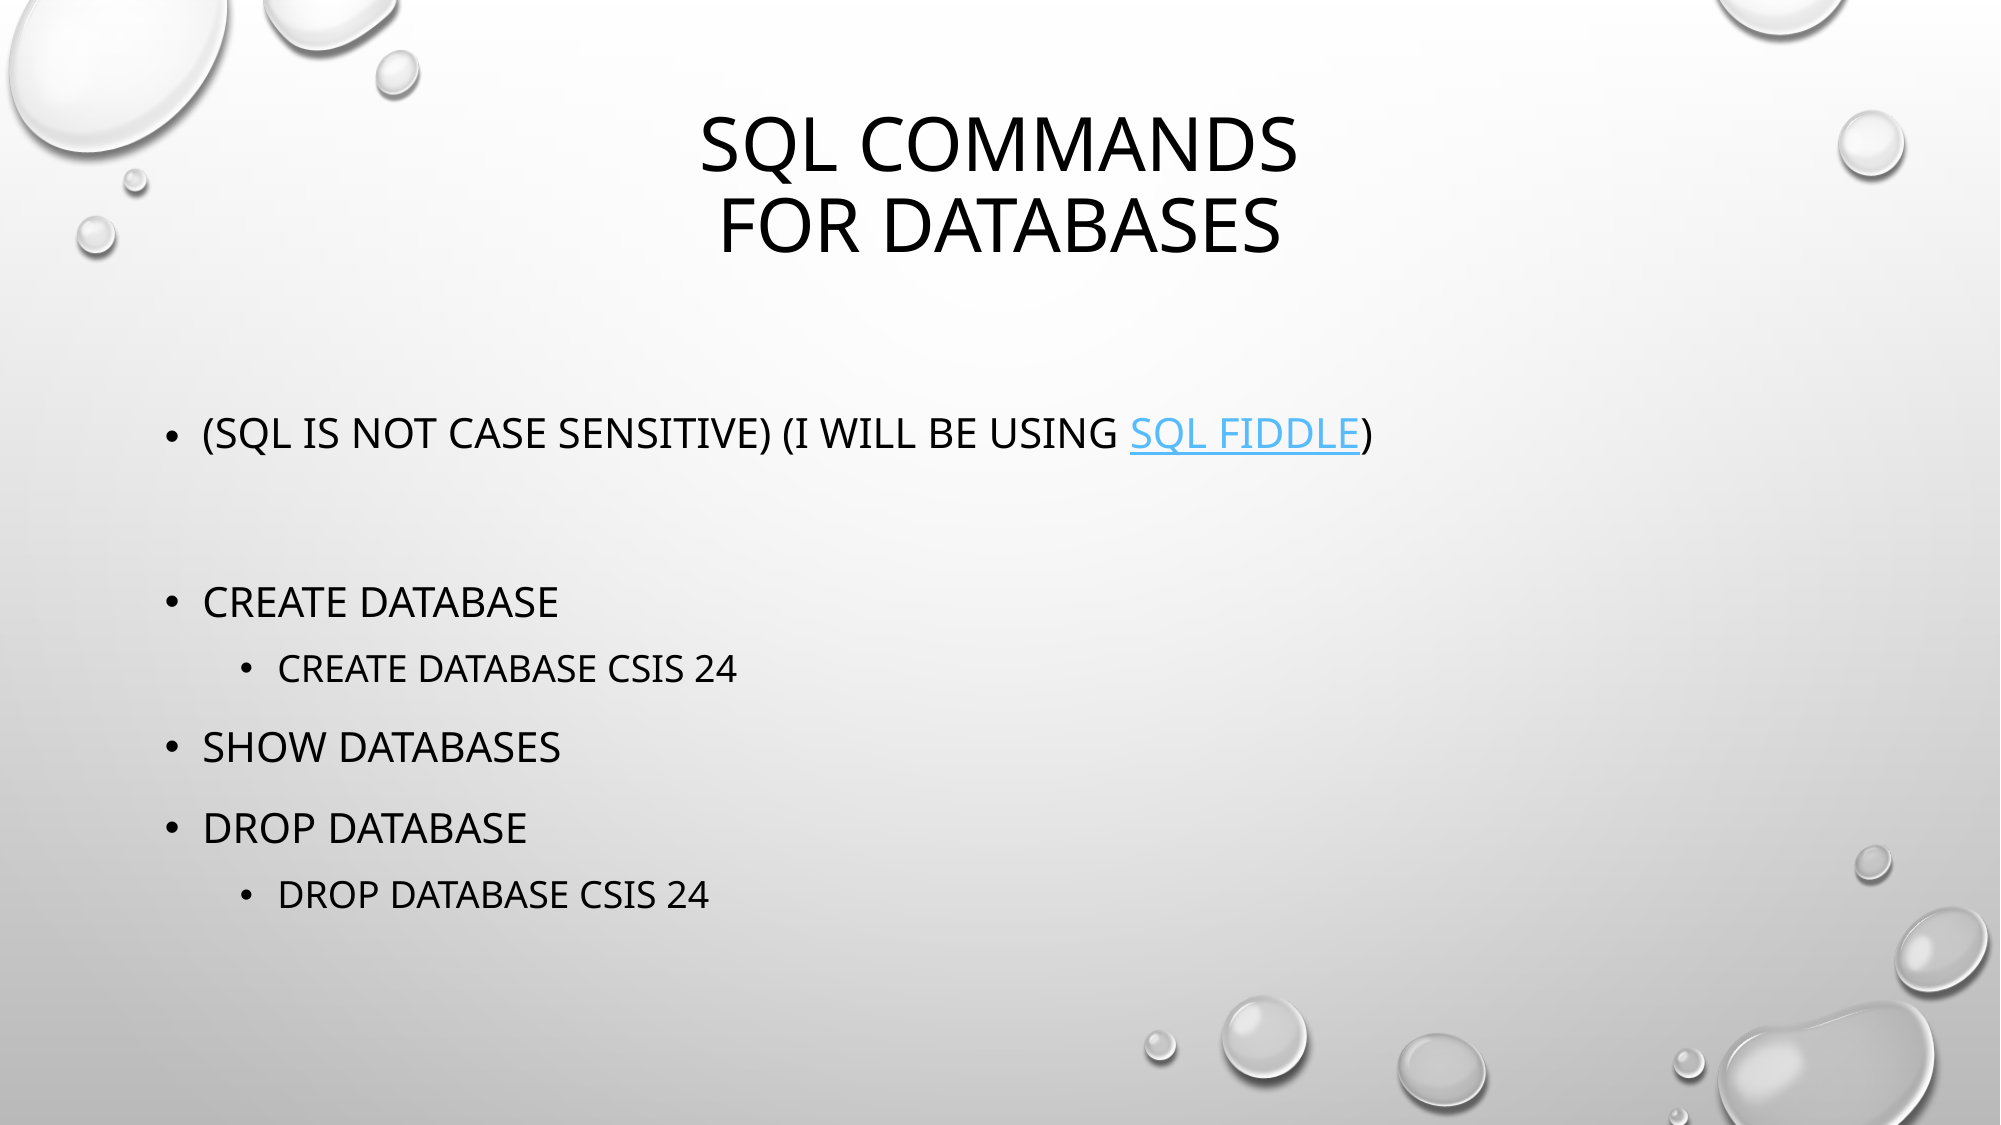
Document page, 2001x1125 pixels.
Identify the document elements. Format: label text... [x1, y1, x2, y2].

list (sql is not case sensitive) (I will be using SQL FIDDLE) CREATE DATABASE Create database csis 24 SHOW DATABASES DROP DATABASE Drop database csis 24 [149, 388, 1850, 950]
title SQL COMMANDS for databases [149, 101, 1851, 364]
picture [0, 0, 2000, 1125]
